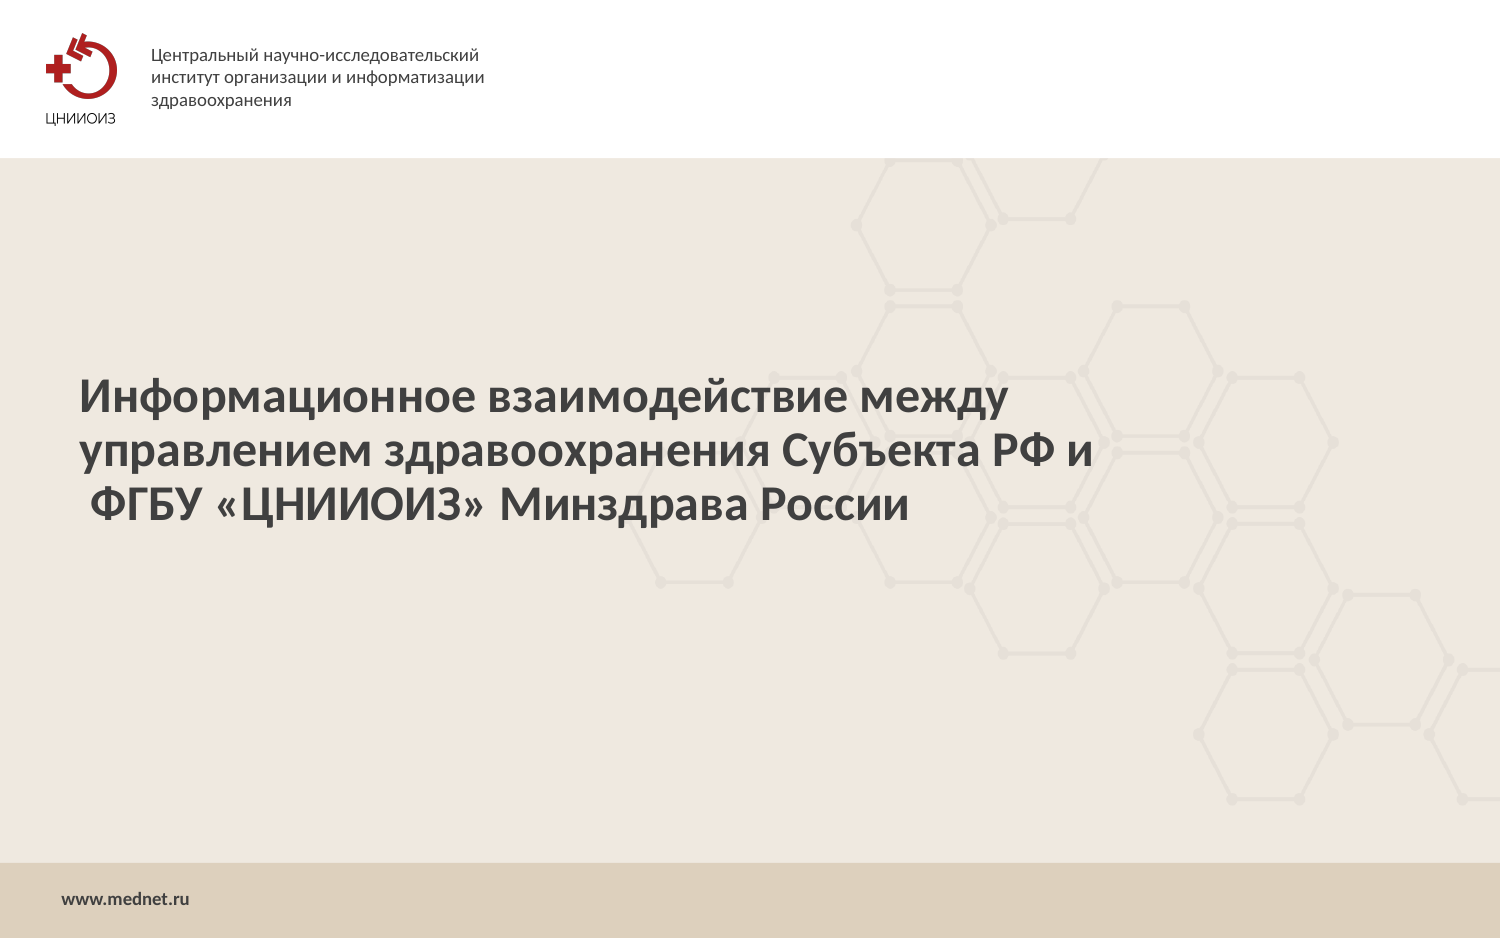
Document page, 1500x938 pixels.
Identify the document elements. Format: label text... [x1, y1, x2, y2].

picture [46, 33, 117, 126]
picture [0, 159, 1500, 862]
title Информационное взаимодействие между управлением здравоохранения Субъекта РФ и ФГБУ «ЦНИИОИЗ» Минздрава России [64, 362, 1258, 542]
